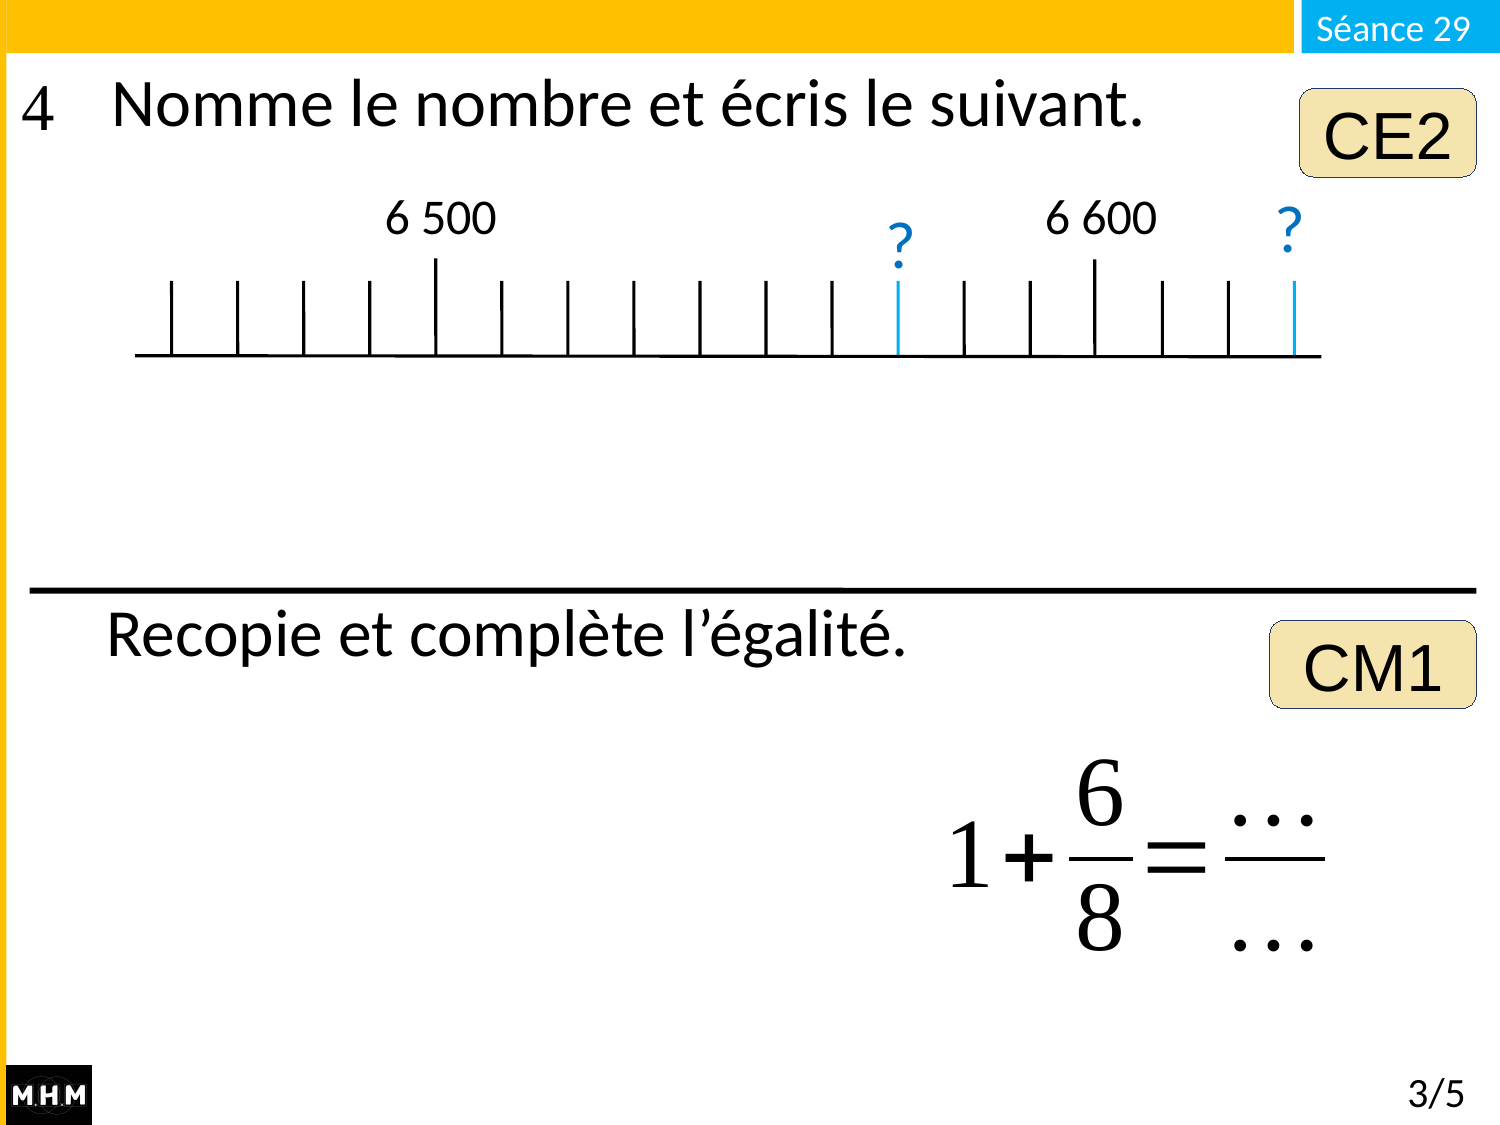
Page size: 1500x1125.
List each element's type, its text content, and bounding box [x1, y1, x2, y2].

picture [6, 1065, 92, 1125]
title Nomme le nombre et écris le suivant. [96, 60, 1391, 150]
text_box CE2 [1299, 88, 1477, 178]
list 3/5 [1373, 1064, 1500, 1125]
text_box Recopie et complète l’égalité. [91, 591, 965, 680]
text_box CM1 [1269, 620, 1477, 709]
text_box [134, 176, 1322, 357]
